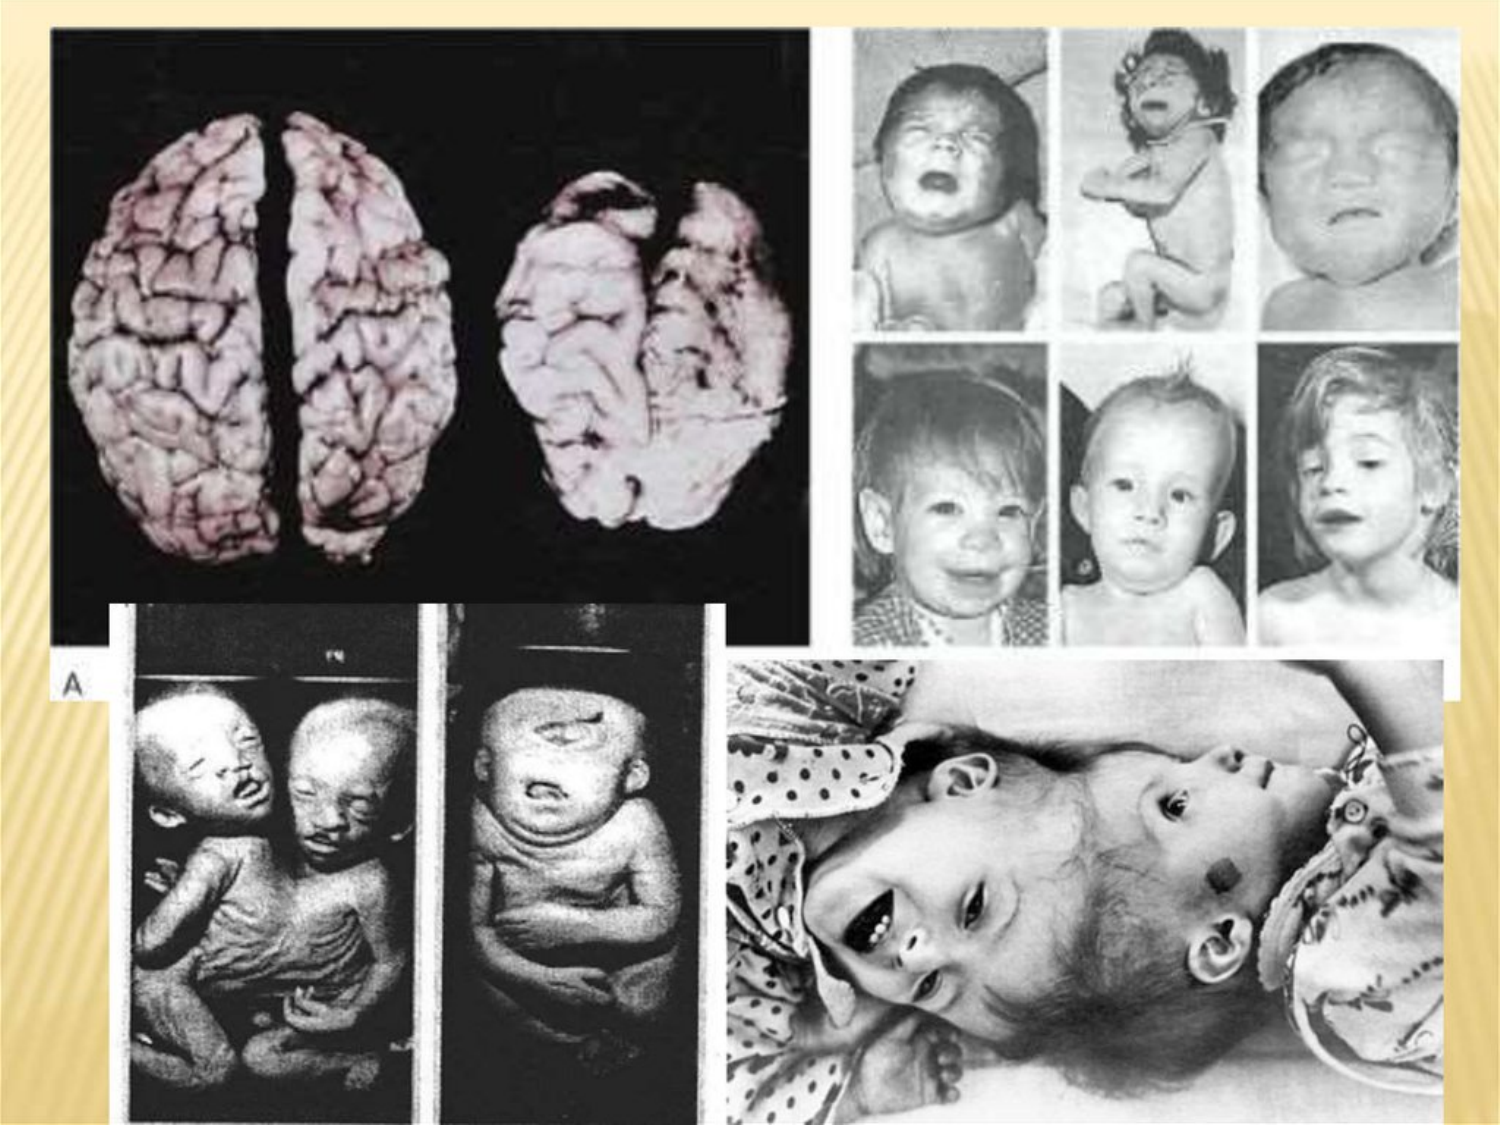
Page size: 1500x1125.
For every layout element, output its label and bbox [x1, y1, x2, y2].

list [0, 0, 1500, 1125]
